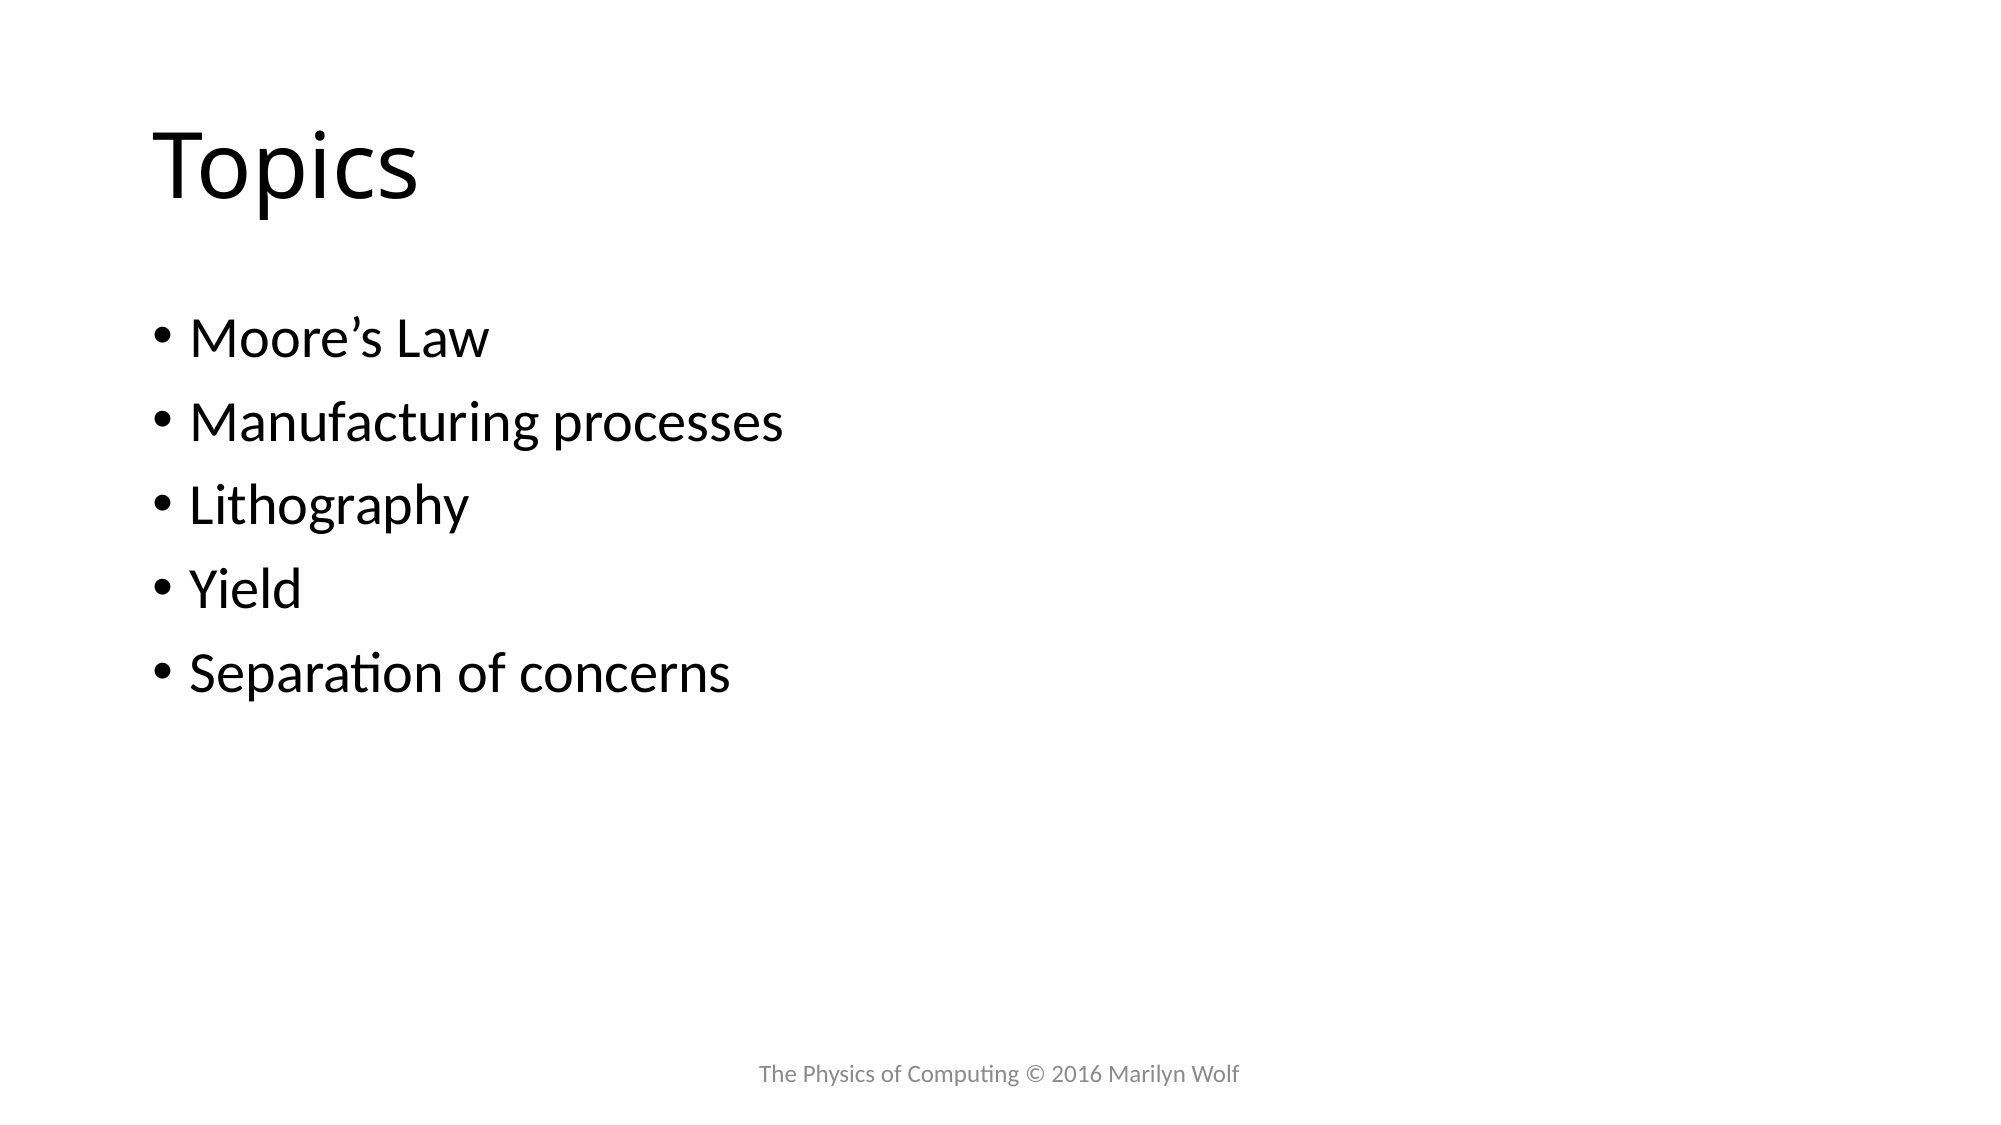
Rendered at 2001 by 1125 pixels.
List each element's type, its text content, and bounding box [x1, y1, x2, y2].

title Topics [137, 59, 1863, 278]
footer The Physics of Computing © 2016 Marilyn Wolf [662, 1042, 1338, 1103]
list Moore’s Law Manufacturing processes Lithography Yield Separation of concerns [137, 299, 1863, 1014]
